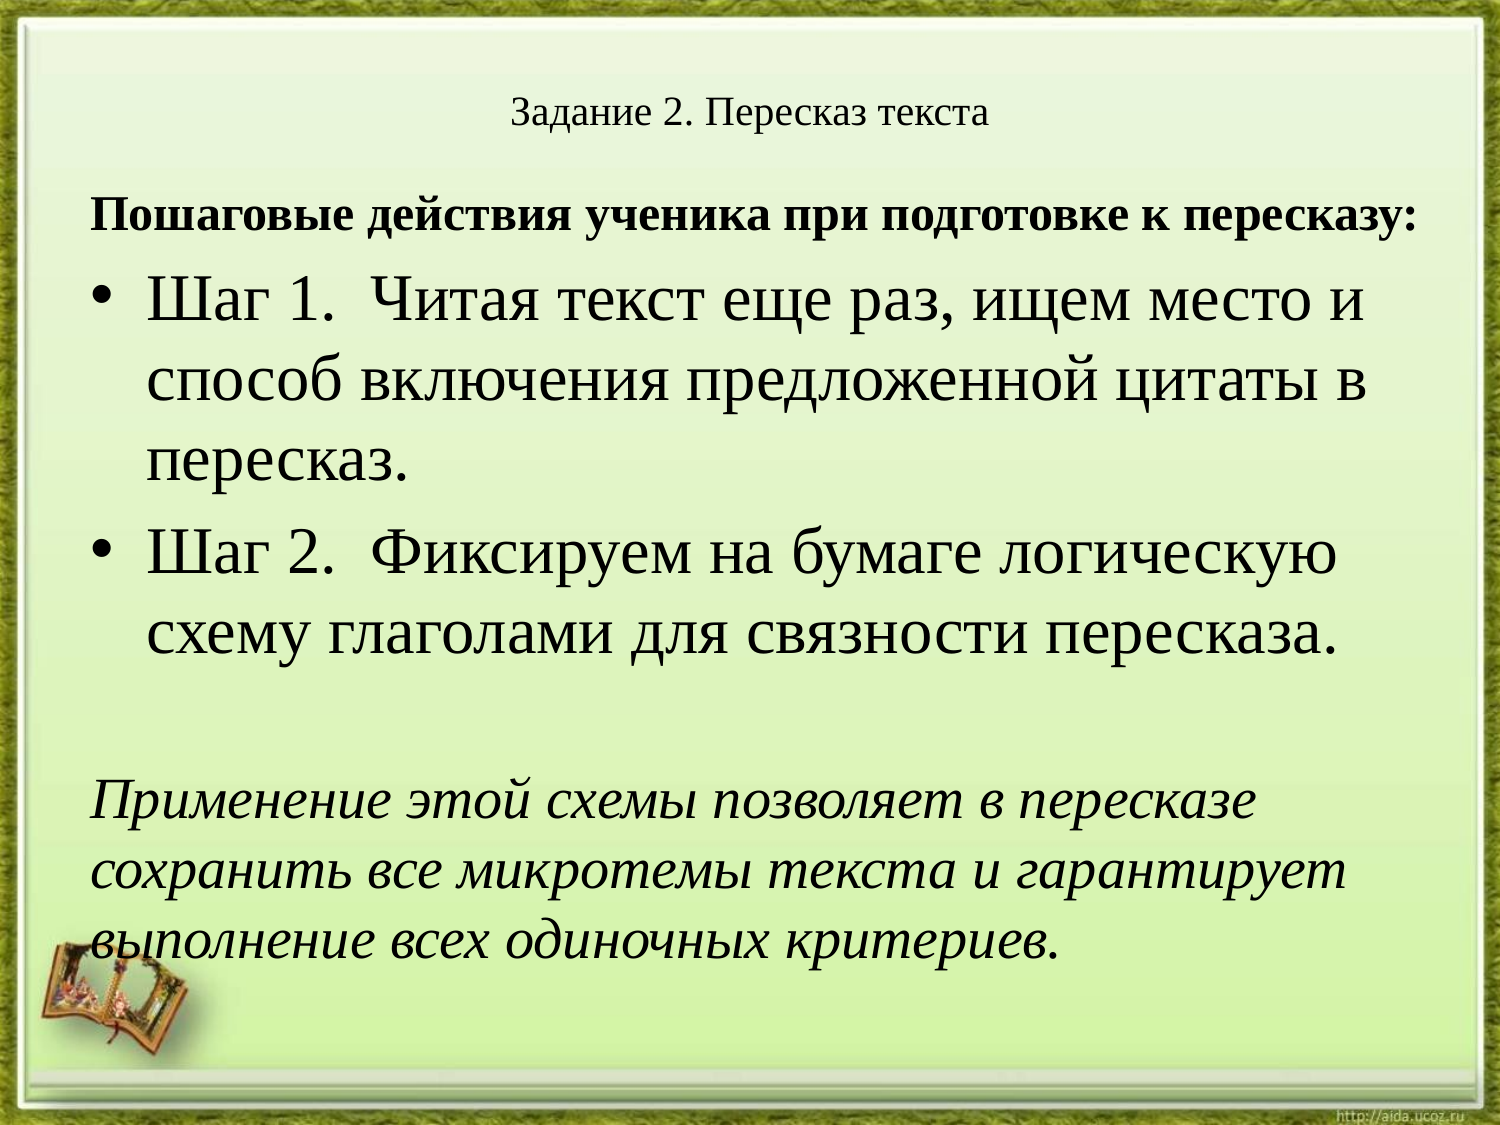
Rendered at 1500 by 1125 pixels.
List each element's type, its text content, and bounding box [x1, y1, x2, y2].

picture [0, 0, 1500, 1125]
title Задание 2. Пересказ текста [75, 45, 1425, 172]
list Пошаговые действия ученика при подготовке к пересказу: Шаг 1. Читая текст еще раз, ищем место и способ включения предложенной цитаты в пересказ. Шаг 2. Фиксируем на бумаге логическую схему глаголами для связности пересказа. Применение этой схемы позволяет в пересказе сохранить все микротемы текста и гарантирует выполнение всех одиночных критериев. [75, 172, 1459, 1005]
